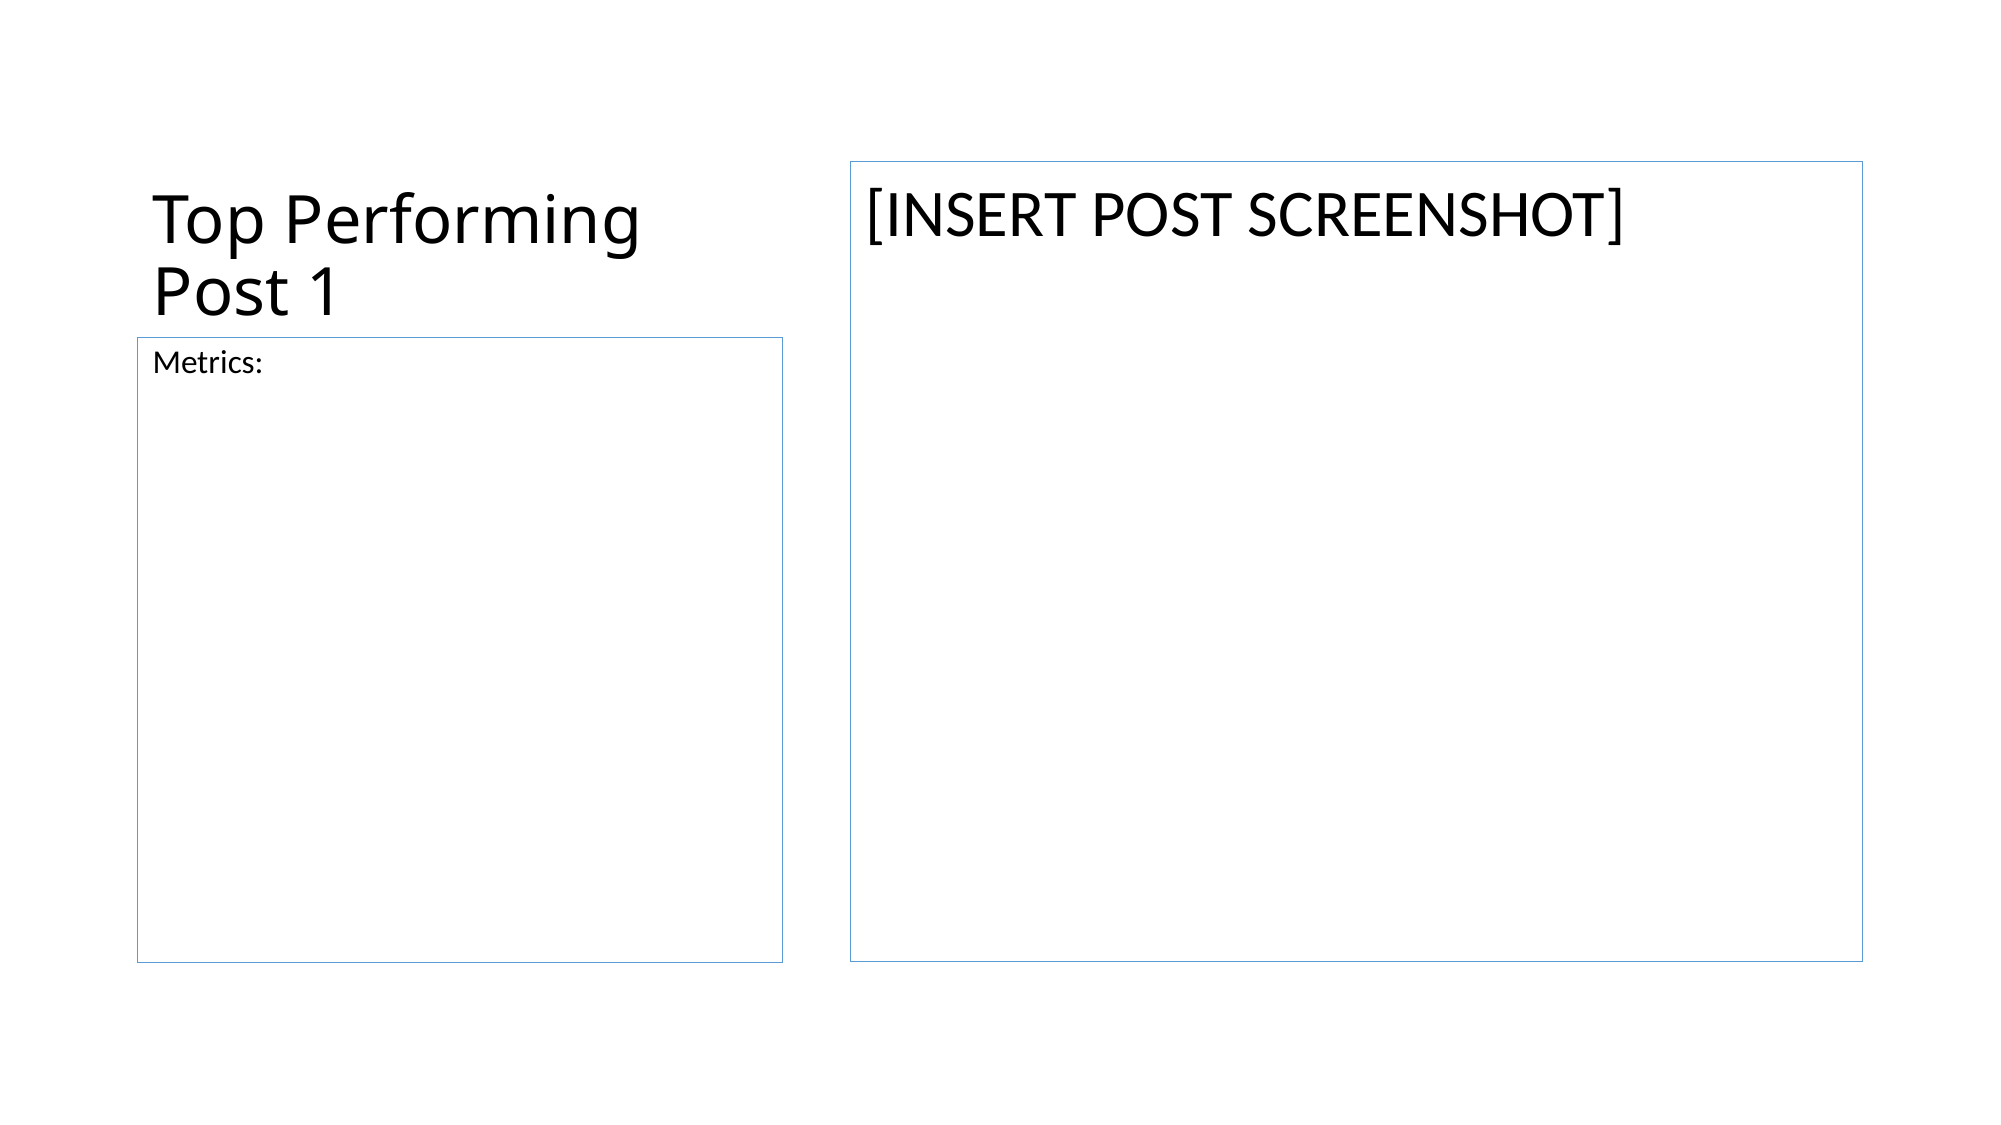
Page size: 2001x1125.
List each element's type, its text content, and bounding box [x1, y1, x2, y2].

list Metrics: [137, 337, 783, 963]
list [INSERT POST SCREENSHOT] [850, 161, 1863, 962]
title Top Performing Post 1 [137, 75, 783, 337]
